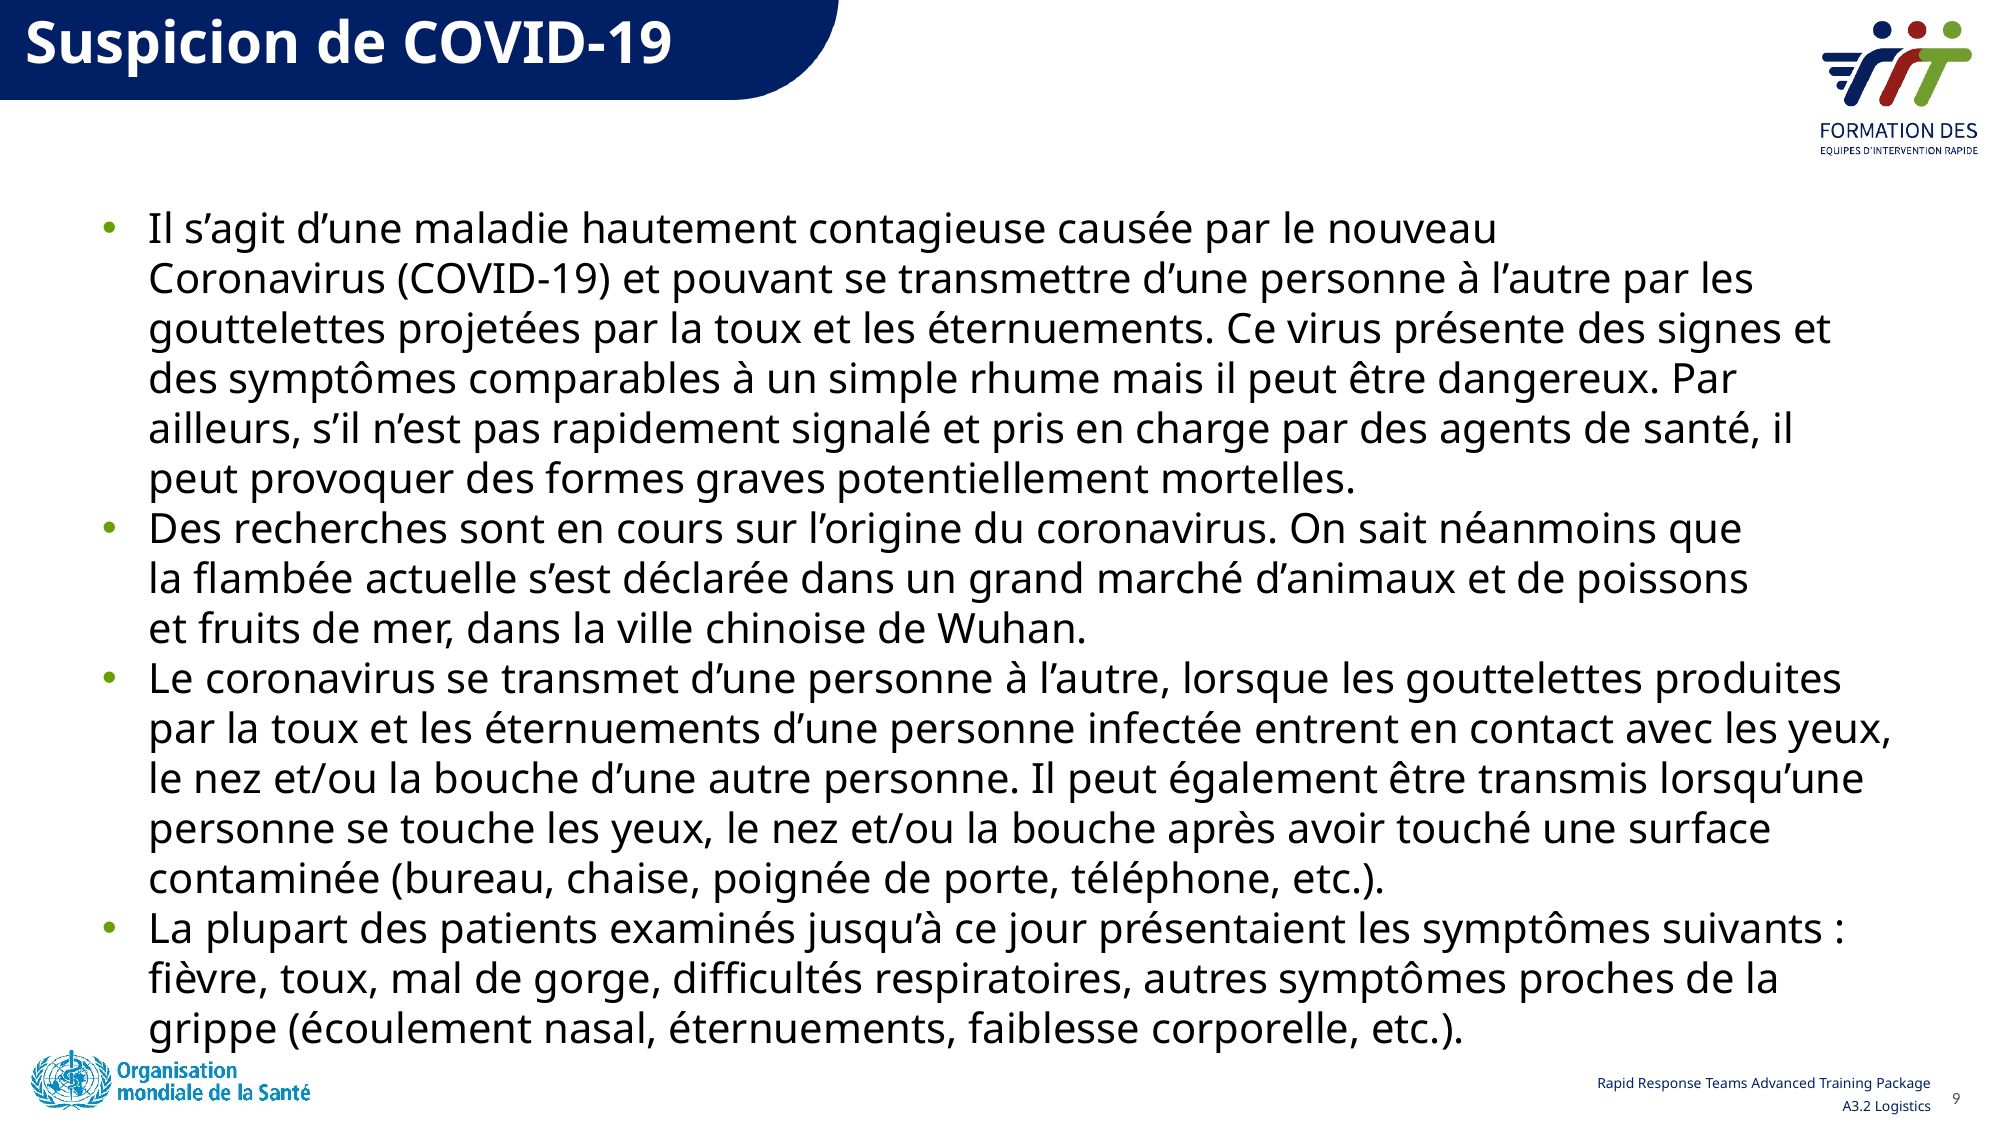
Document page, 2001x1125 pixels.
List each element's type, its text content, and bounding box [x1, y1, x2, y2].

picture [0, 0, 839, 100]
title Suspicion de COVID-19 [19, 4, 860, 86]
list Il s’agit d’une maladie hautement contagieuse causée par le nouveau Coronavirus (COVID-19) et pouvant se transmettre d’une personne à l’autre par les gouttelettes projetées par la toux et les éternuements. Ce virus présente des signes et des symptômes comparables à un simple rhume mais il peut être dangereux. Par ailleurs, s’il n’est pas rapidement signalé et pris en charge par des agents de santé, il peut provoquer des formes graves potentiellement mortelles. Des recherches sont en cours sur l’origine du coronavirus. On sait néanmoins que la flambée actuelle s’est déclarée dans un grand marché d’animaux et de poissons et fruits de mer, dans la ville chinoise de Wuhan. Le coronavirus se transmet d’une personne à l’autre, lorsque les gouttelettes produites par la toux et les éternuements d’une personne infectée entrent en contact avec les yeux, le nez et/ou la bouche d’une autre personne. Il peut également être transmis lorsqu’une personne se touche les yeux, le nez et/ou la bouche après avoir touché une surface contaminée (bureau, chaise, poignée de porte, téléphone, etc.). La plupart des patients examinés jusqu’à ce jour présentaient les symptômes suivants : fièvre, toux, mal de gorge, difficultés respiratoires, autres symptômes proches de la grippe (écoulement nasal, éternuements, faiblesse corporelle, etc.). [96, 196, 1904, 863]
picture [1820, 20, 1978, 156]
picture [31, 1050, 310, 1110]
slide_number 9 [1661, 918, 1687, 954]
